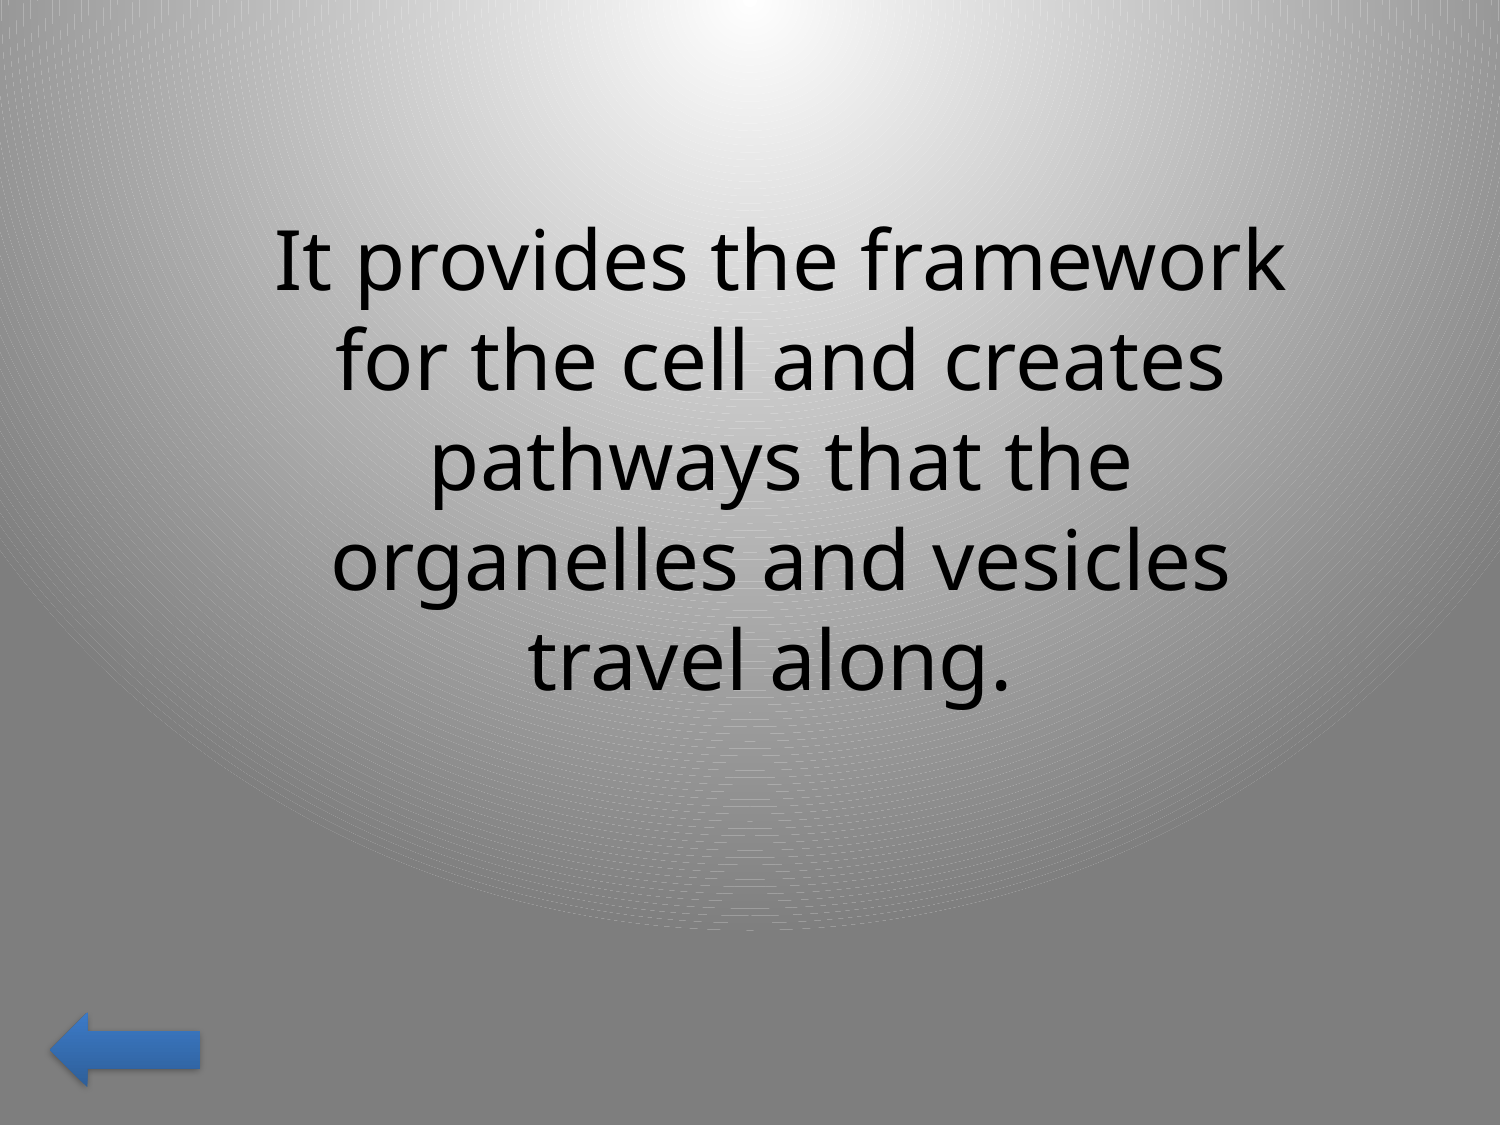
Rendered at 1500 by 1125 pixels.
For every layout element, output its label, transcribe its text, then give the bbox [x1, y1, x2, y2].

text_box [49, 1012, 200, 1088]
text_box It provides the framework for the cell and creates pathways that the organelles and vesicles travel along. [224, 200, 1338, 715]
